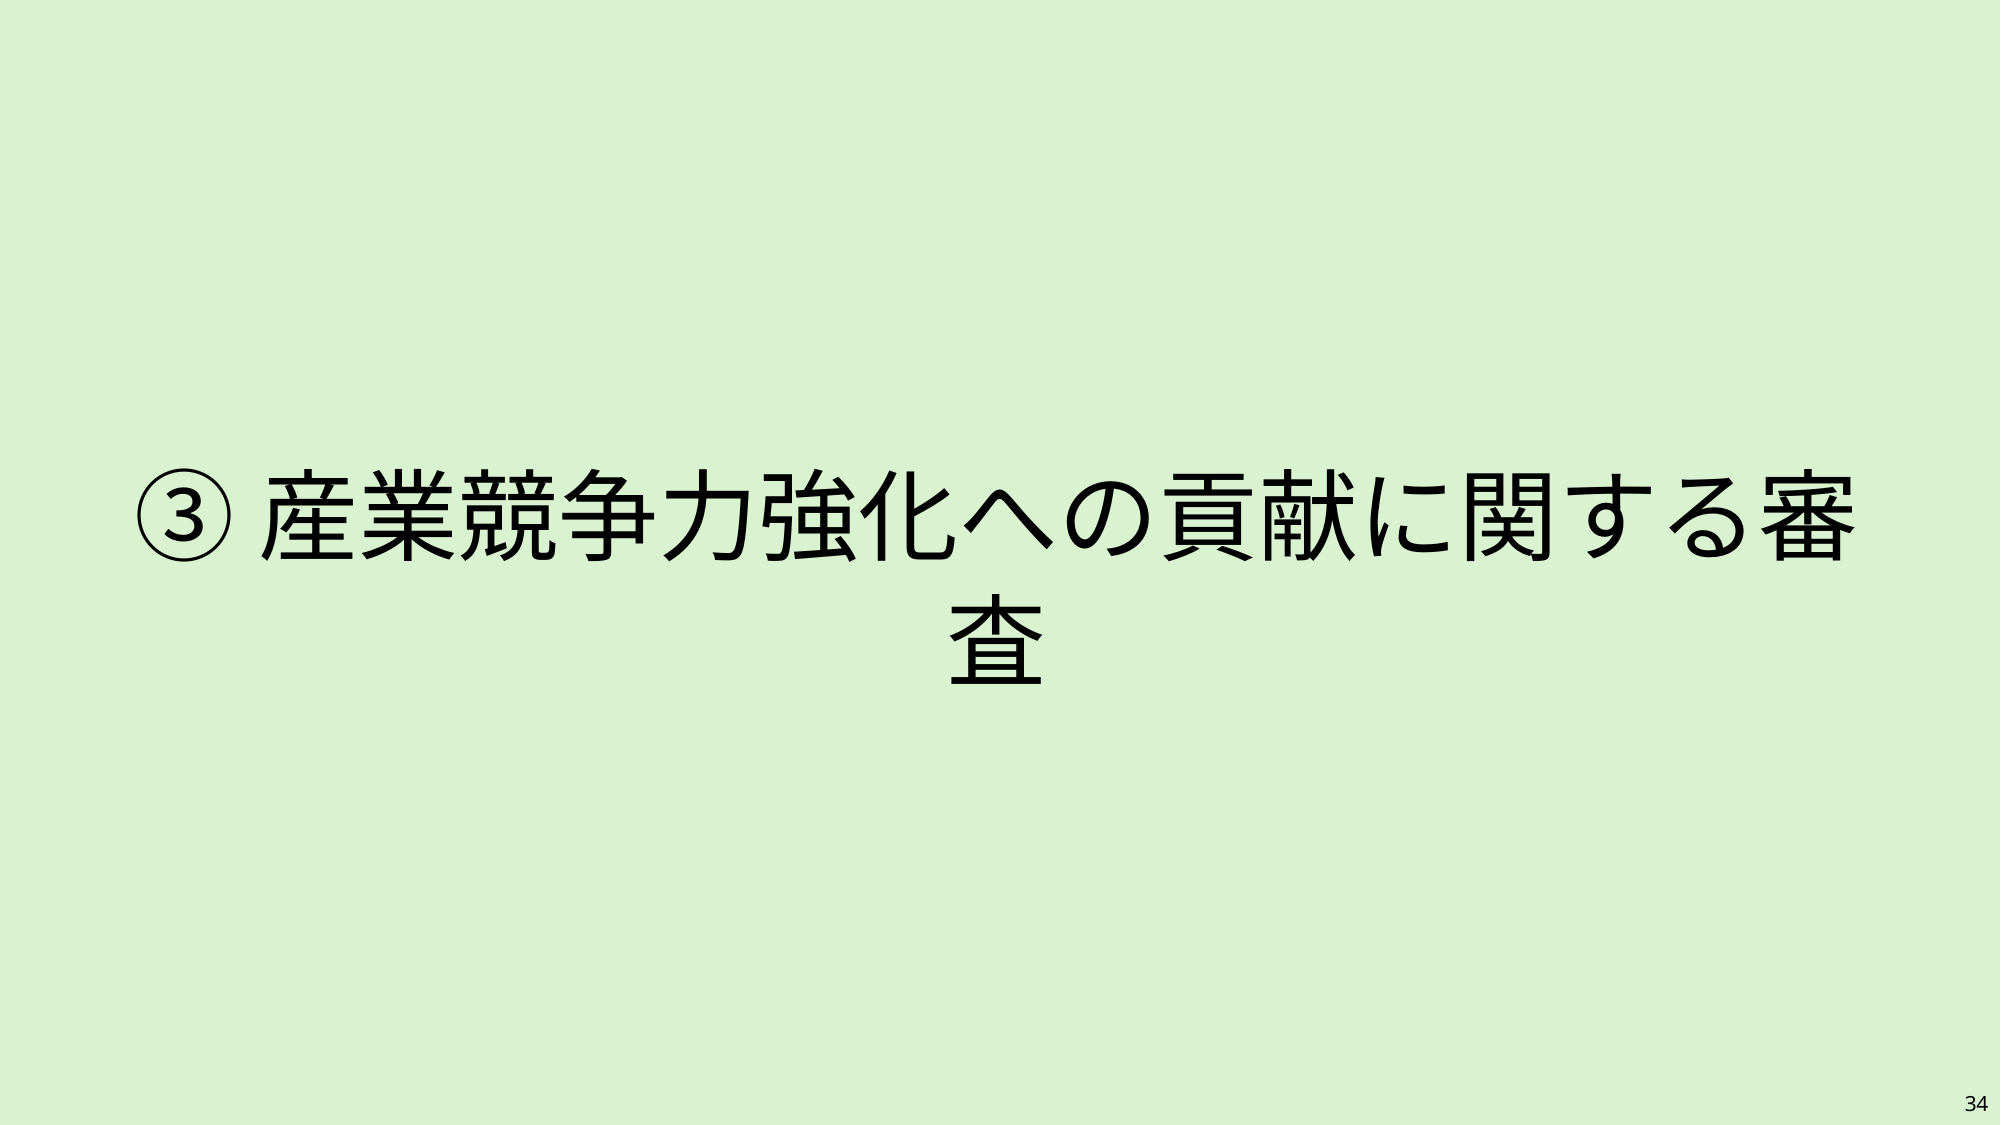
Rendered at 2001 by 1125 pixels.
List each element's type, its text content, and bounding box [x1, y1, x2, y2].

text_box ③産業競争力強化への貢献に関する審査 [39, 298, 1954, 827]
